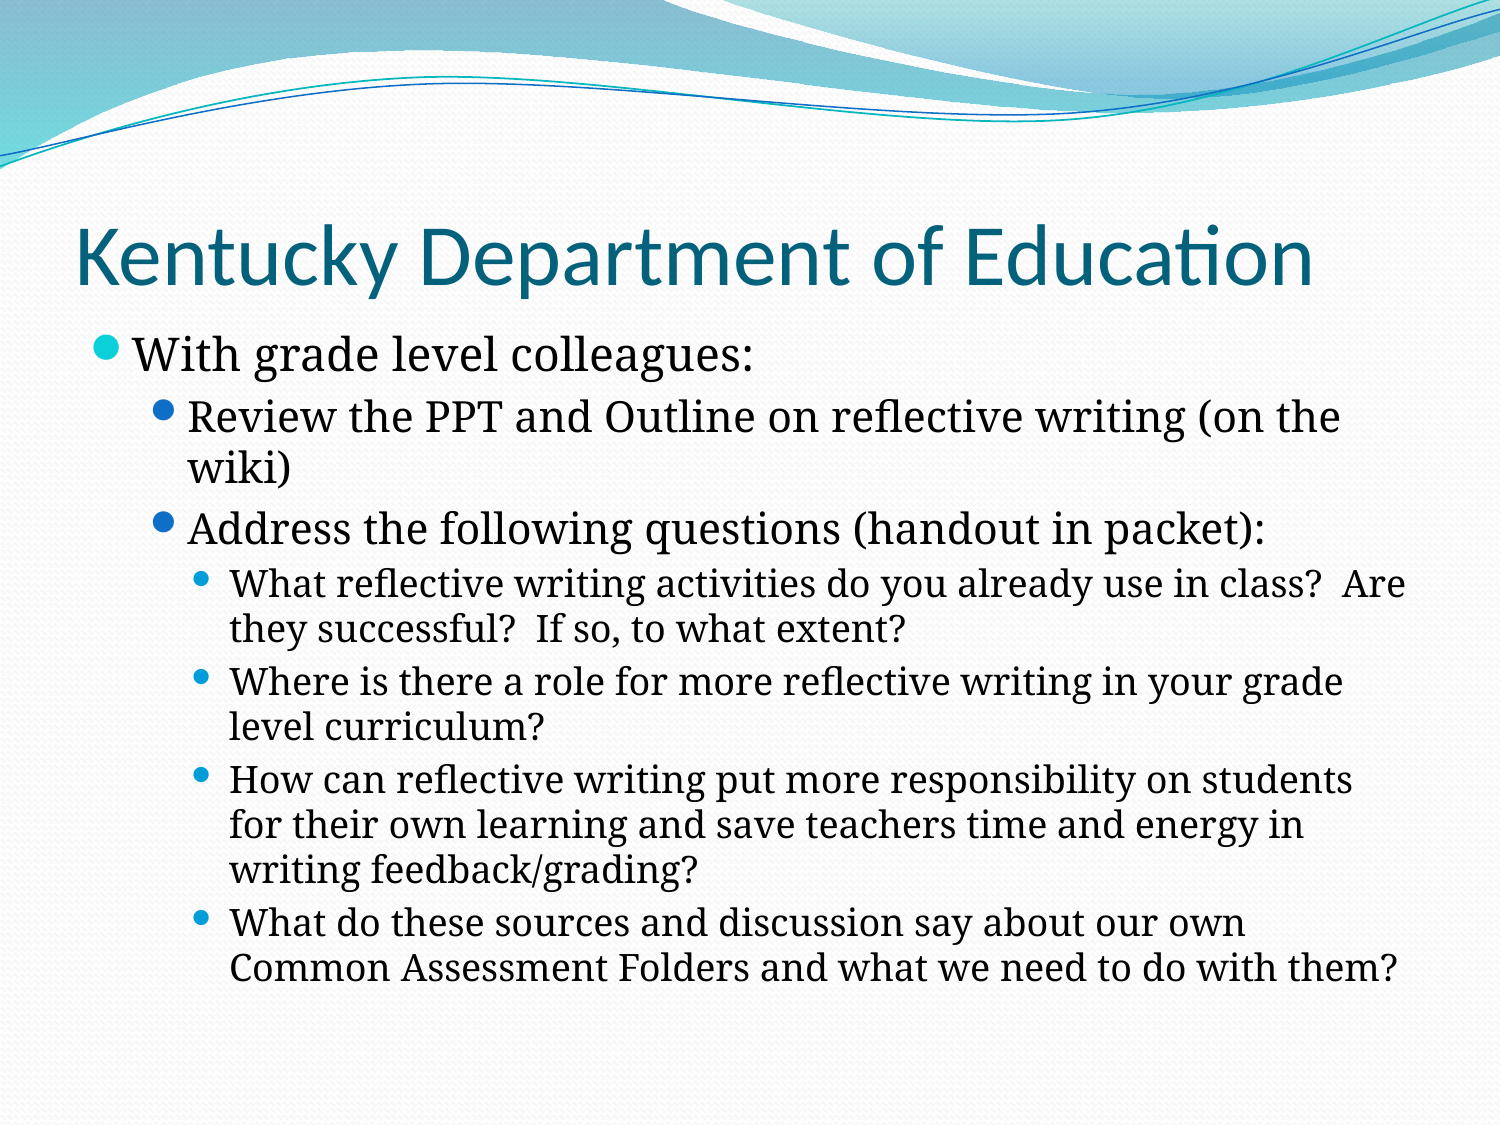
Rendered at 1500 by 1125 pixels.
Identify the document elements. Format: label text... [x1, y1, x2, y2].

list With grade level colleagues: Review the PPT and Outline on reflective writing (on the wiki) Address the following questions (handout in packet): What reflective writing activities do you already use in class? Are they successful? If so, to what extent? Where is there a role for more reflective writing in your grade level curriculum? How can reflective writing put more responsibility on students for their own learning and save teachers time and energy in writing feedback/grading? What do these sources and discussion say about our own Common Assessment Folders and what we need to do with them? [75, 317, 1425, 1038]
title Kentucky Department of Education [75, 115, 1425, 303]
